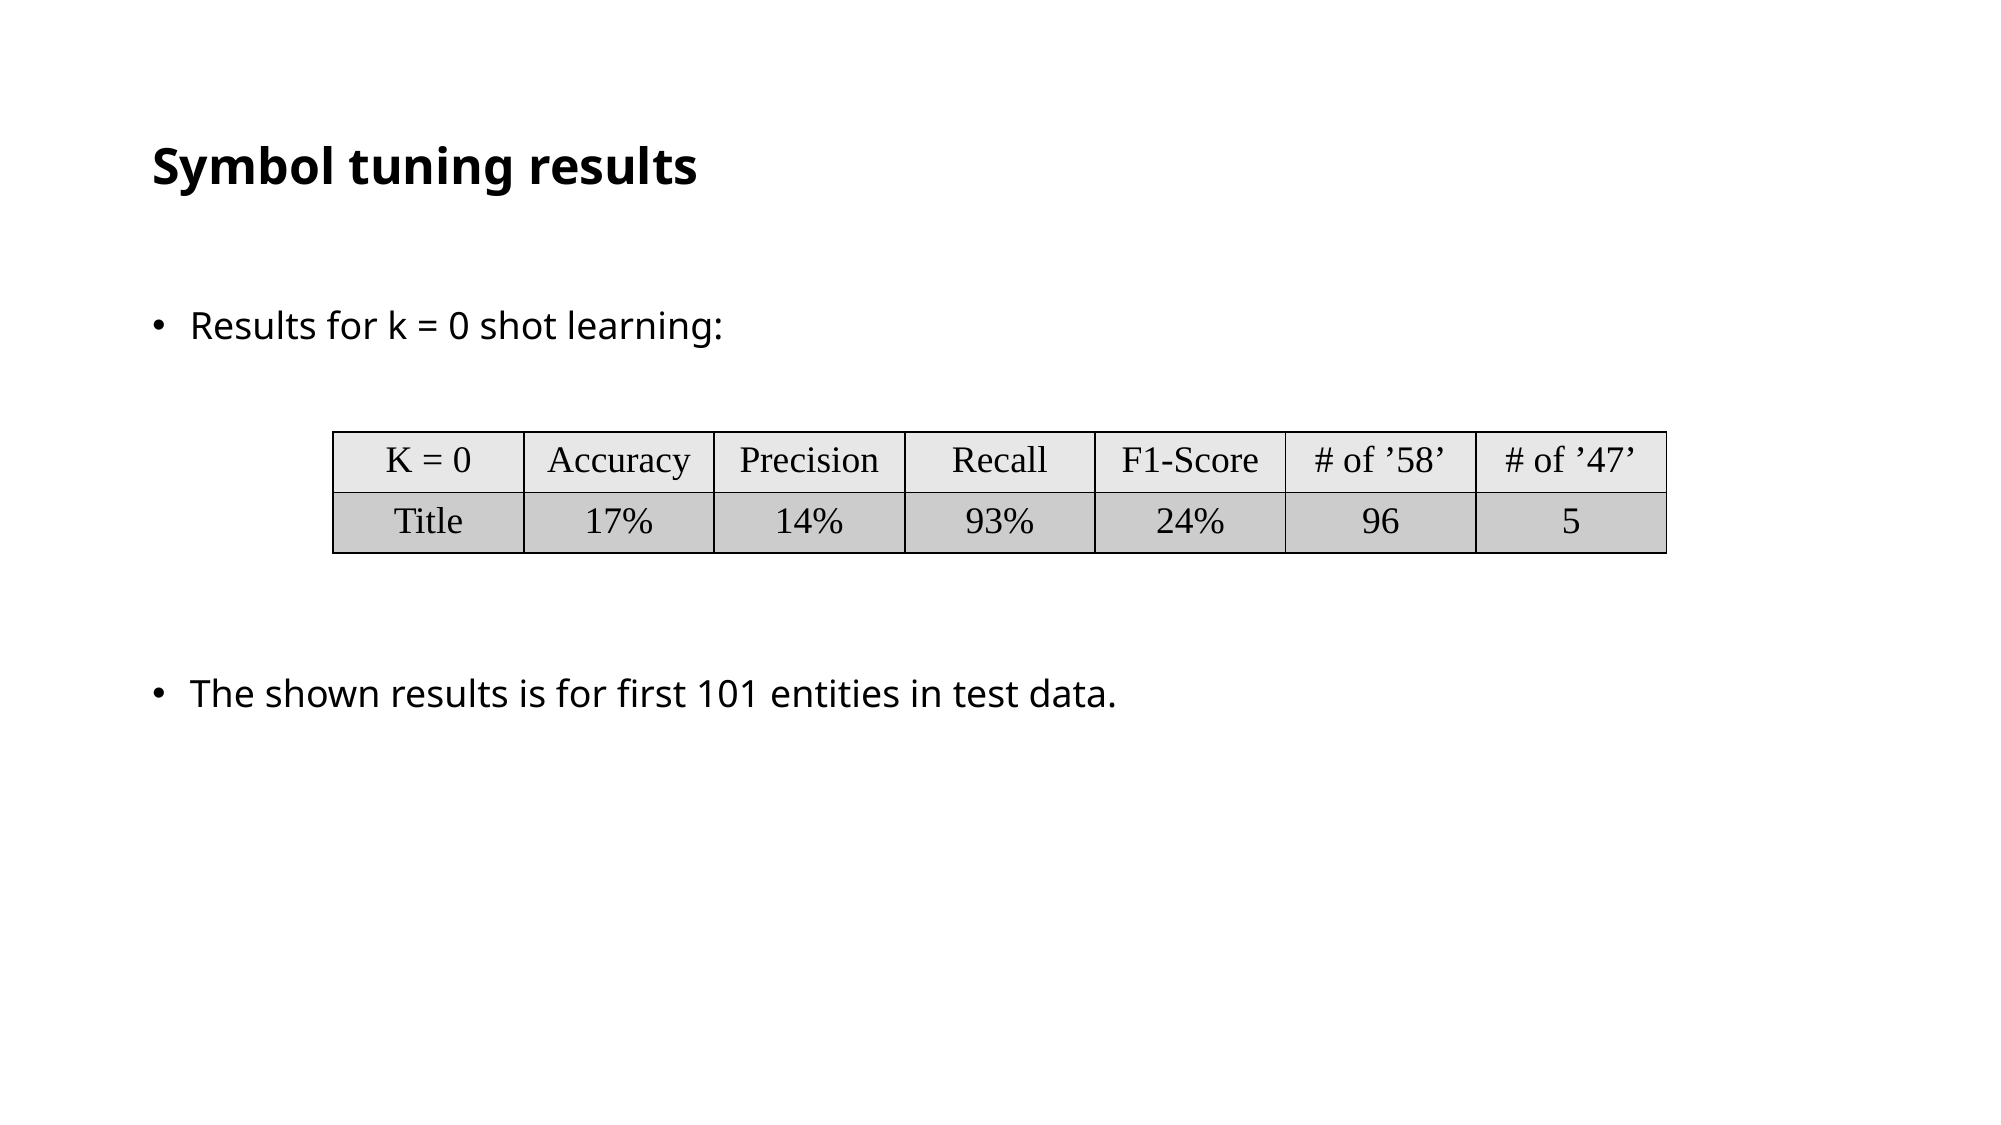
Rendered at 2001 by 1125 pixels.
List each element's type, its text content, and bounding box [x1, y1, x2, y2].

table_cell 24% [1096, 493, 1285, 552]
table_header Recall [906, 433, 1094, 492]
table_cell 93% [906, 493, 1094, 552]
table_cell 5 [1477, 493, 1666, 552]
table_header F1-Score [1096, 433, 1285, 492]
table_header Accuracy [525, 433, 713, 492]
table_header # of ’47’ [1477, 433, 1666, 492]
table_cell 14% [715, 493, 904, 552]
table_header # of ’58’ [1286, 433, 1475, 492]
table_header Precision [715, 433, 904, 492]
table_header K = 0 [334, 433, 523, 492]
table_cell Title [334, 493, 523, 552]
list Results for k = 0 shot learning: The shown results is for first 101 entities in test data. [137, 299, 1863, 1014]
title Symbol tuning results [137, 59, 1863, 278]
table_cell 17% [525, 493, 713, 552]
table_cell 96 [1286, 493, 1475, 552]
